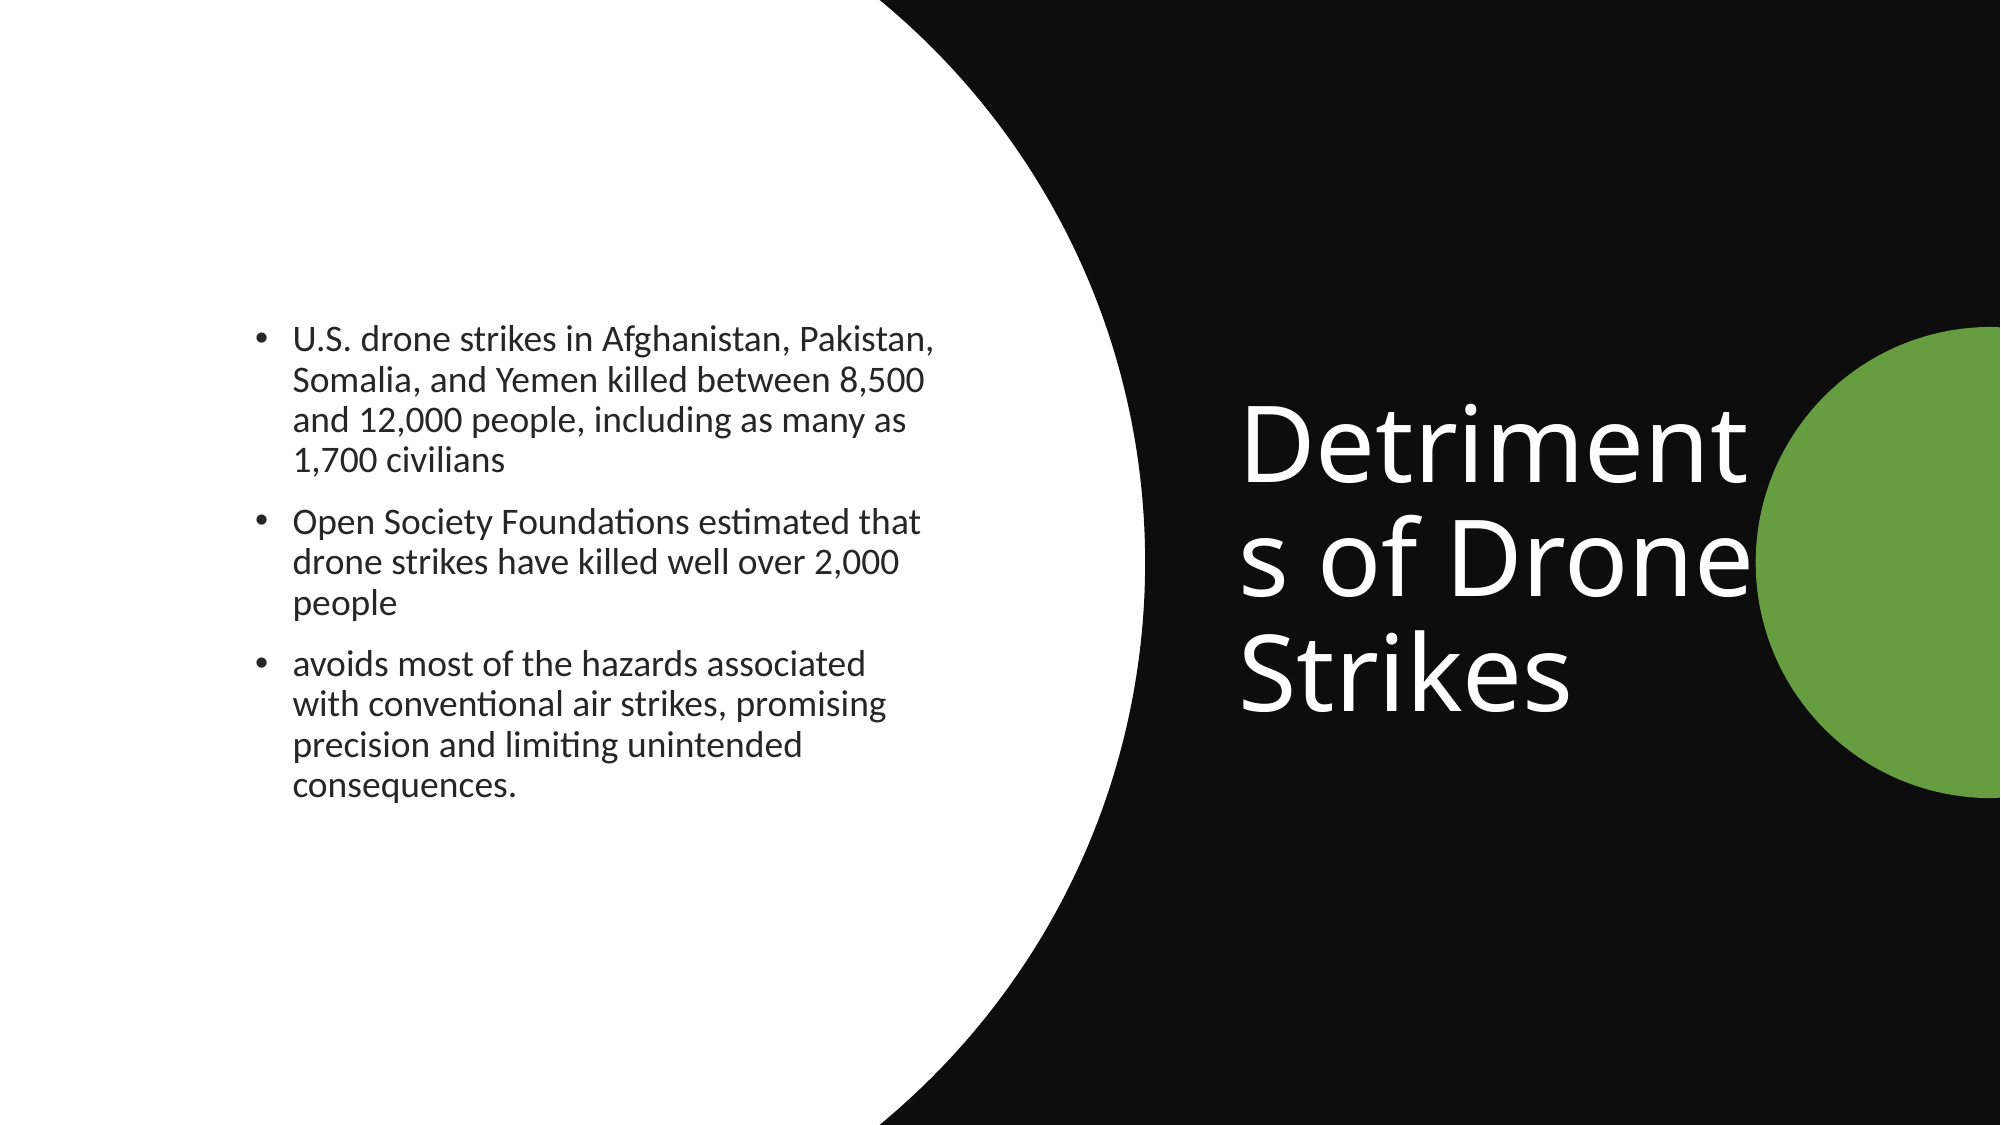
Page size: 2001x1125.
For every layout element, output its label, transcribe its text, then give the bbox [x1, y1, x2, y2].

title Detriments of Drone Strikes [1223, 179, 1776, 946]
text_box [1776, 325, 2000, 800]
text_box [0, 0, 1144, 1125]
list U.S. drone strikes in Afghanistan, Pakistan, Somalia, and Yemen killed between 8,500 and 12,000 people, including as many as 1,700 civilians Open Society Foundations estimated that drone strikes have killed well over 2,000 people avoids most of the hazards associated with conventional air strikes, promising precision and limiting unintended consequences. [240, 246, 956, 879]
text_box [877, 0, 2000, 1125]
